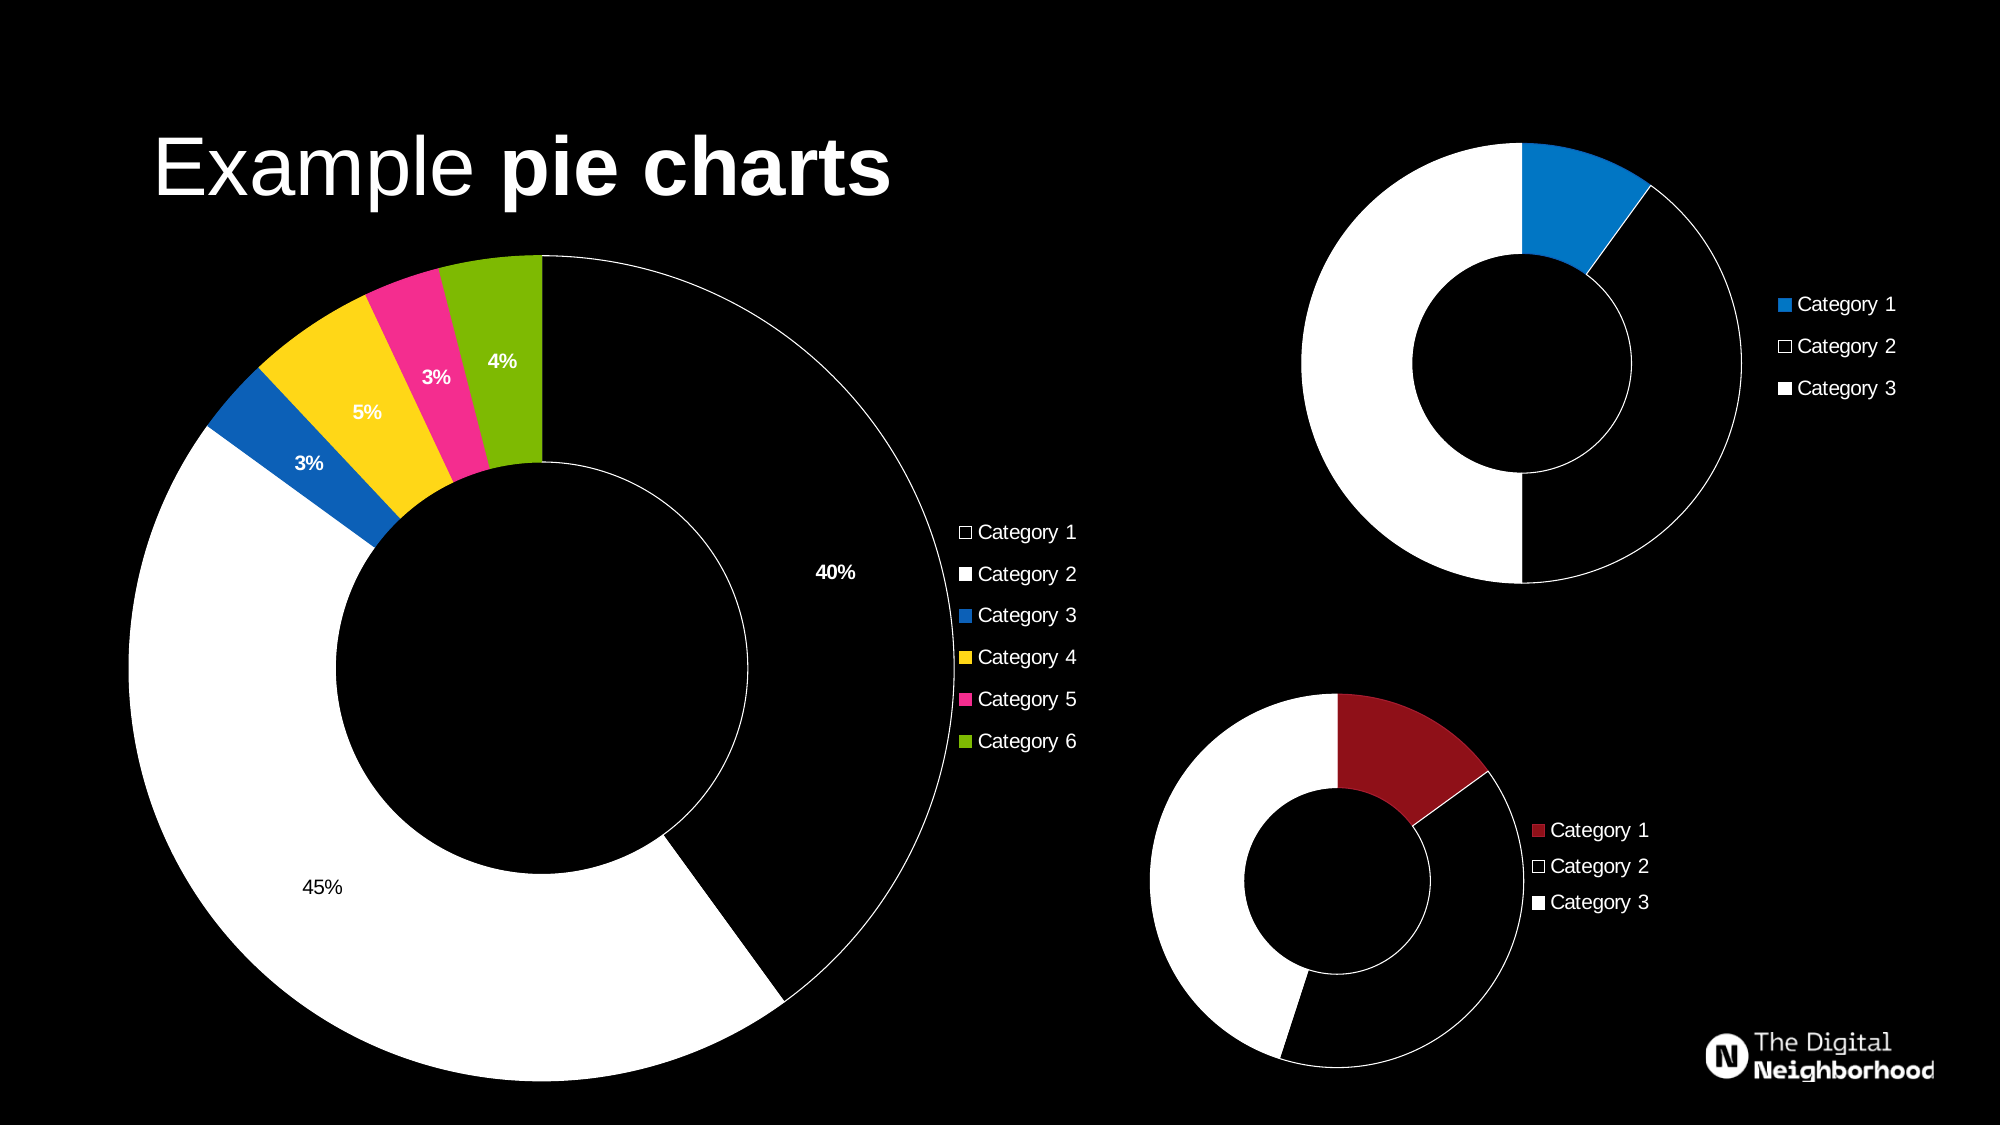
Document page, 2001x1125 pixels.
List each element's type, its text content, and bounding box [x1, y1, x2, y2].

chart [0, 134, 1989, 1099]
title Example pie charts [137, 104, 1464, 232]
